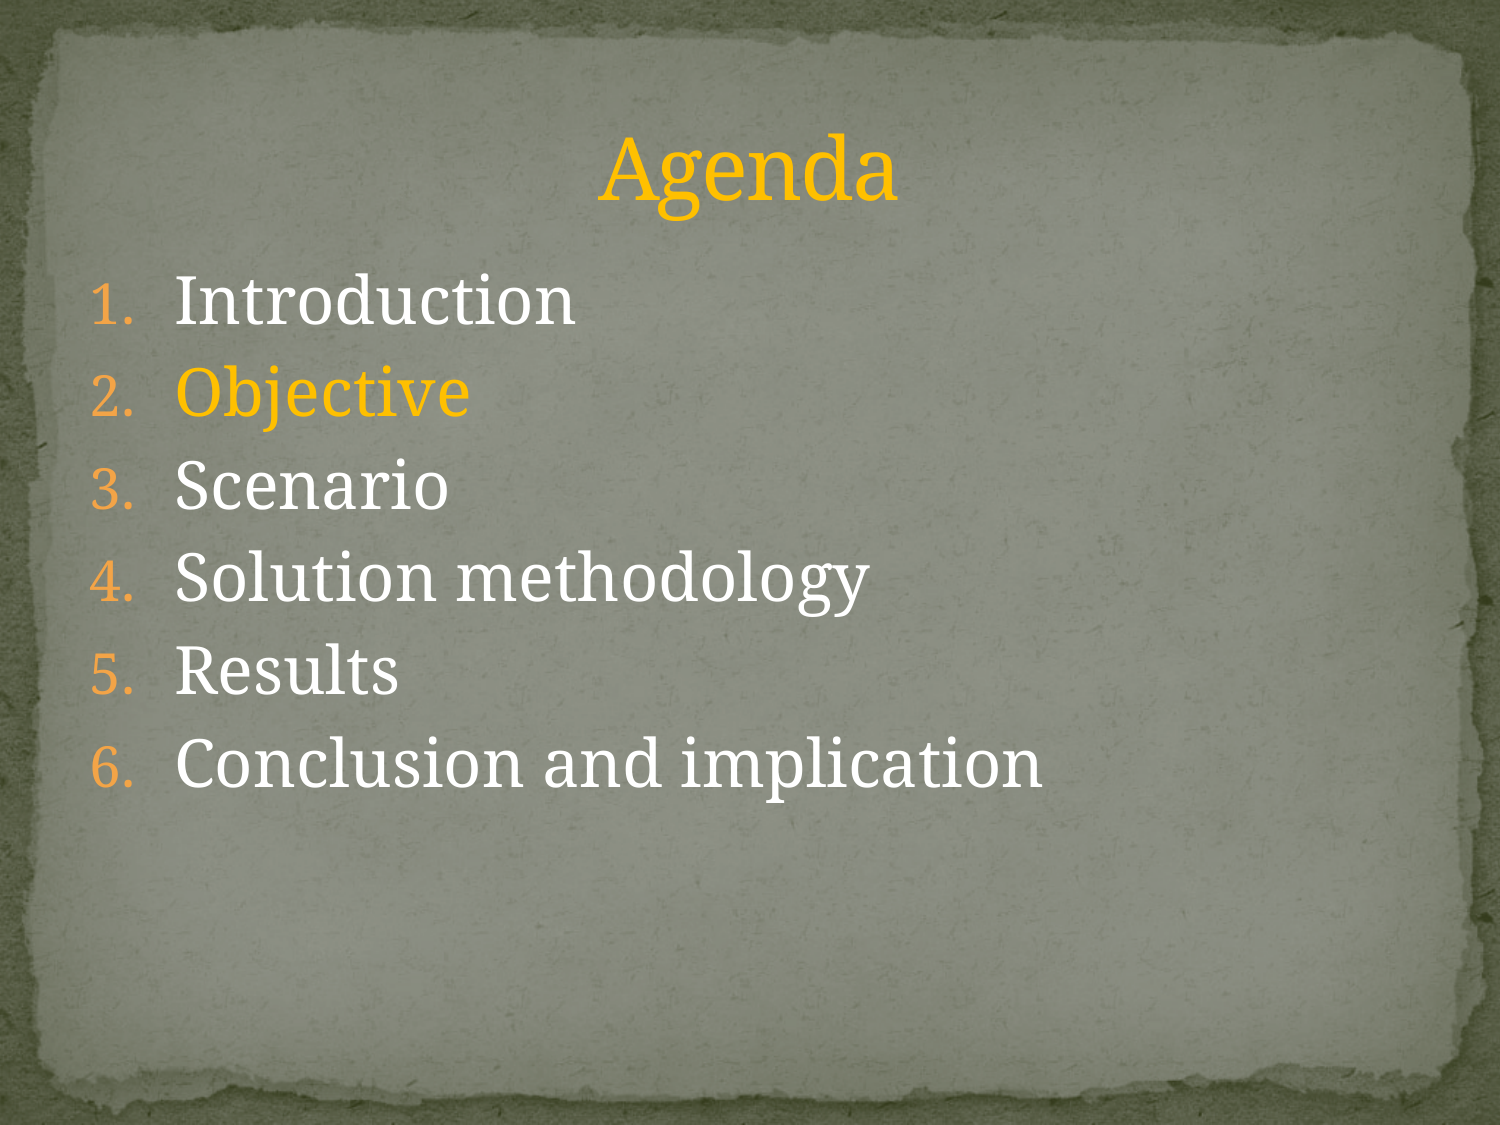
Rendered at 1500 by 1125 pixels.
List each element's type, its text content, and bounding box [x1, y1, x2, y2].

title Agenda [74, 24, 1425, 225]
list Introduction Objective Scenario Solution methodology Results Conclusion and implication [75, 249, 1425, 1000]
